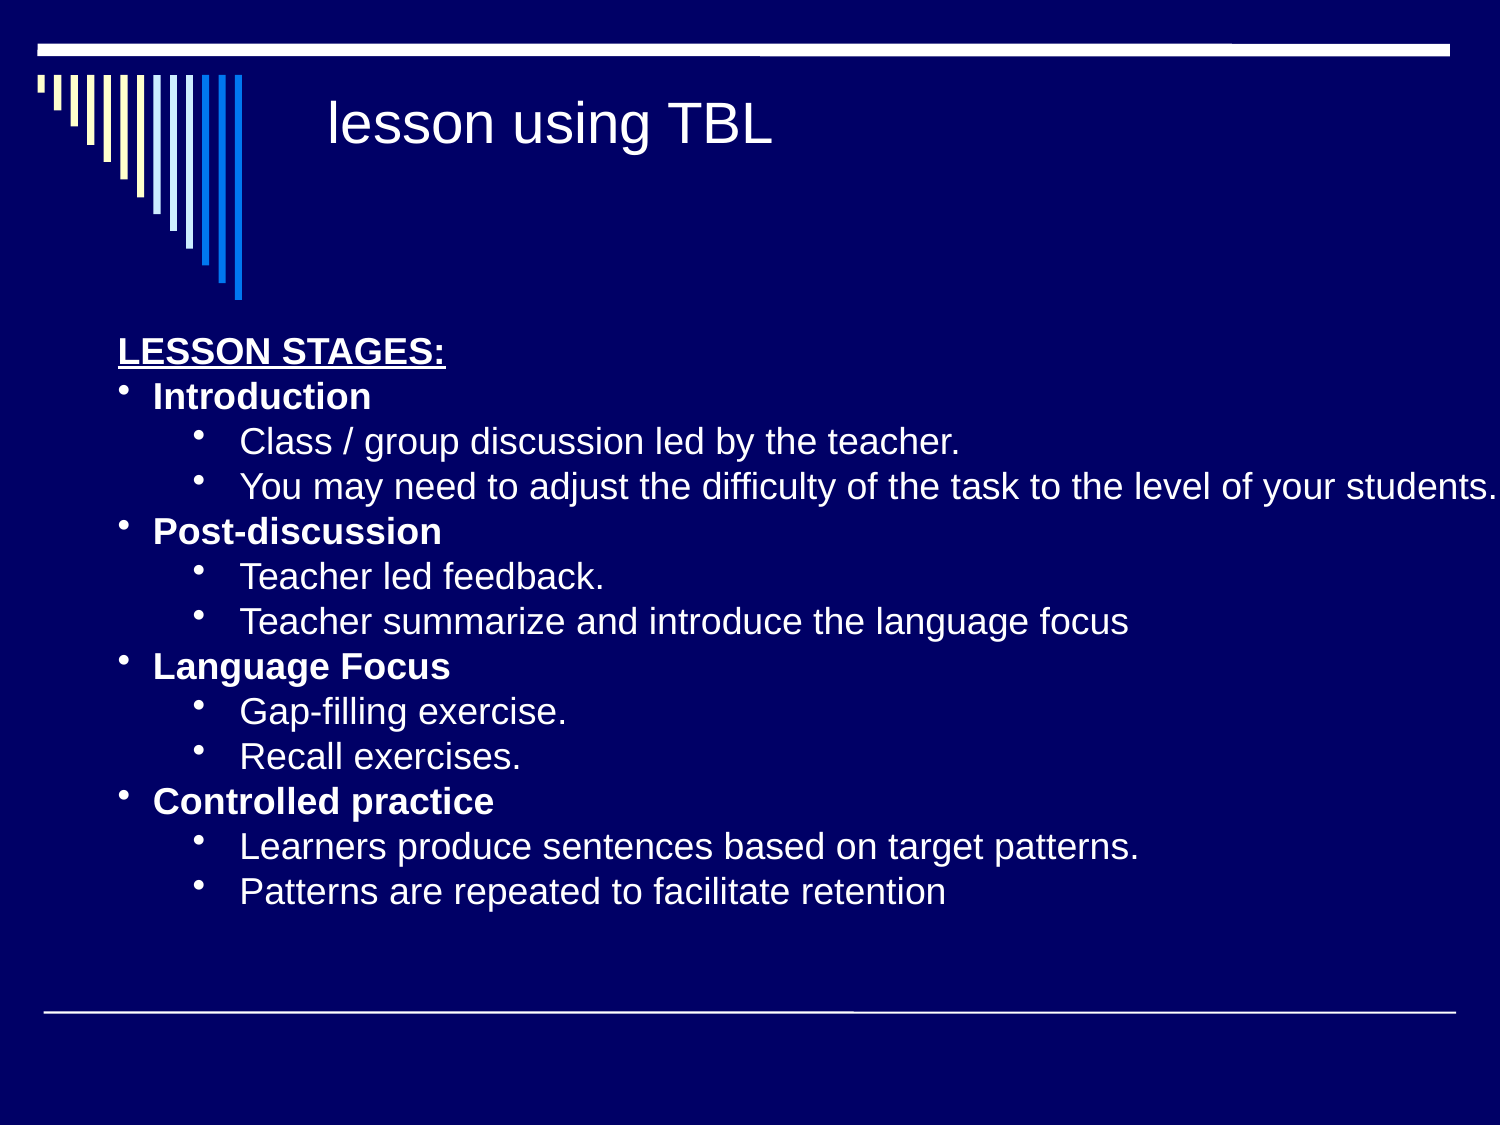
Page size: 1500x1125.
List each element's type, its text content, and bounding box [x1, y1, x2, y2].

text_box LESSON STAGES: Introduction Class / group discussion led by the teacher. You may need to adjust the difficulty of the task to the level of your students. Post-discussion Teacher led feedback. Teacher summarize and introduce the language focus Language Focus Gap-filling exercise. Recall exercises. Controlled practice Learners produce sentences based on target patterns. Patterns are repeated to facilitate retention [102, 319, 1500, 920]
text_box lesson using TBL [312, 78, 1211, 163]
